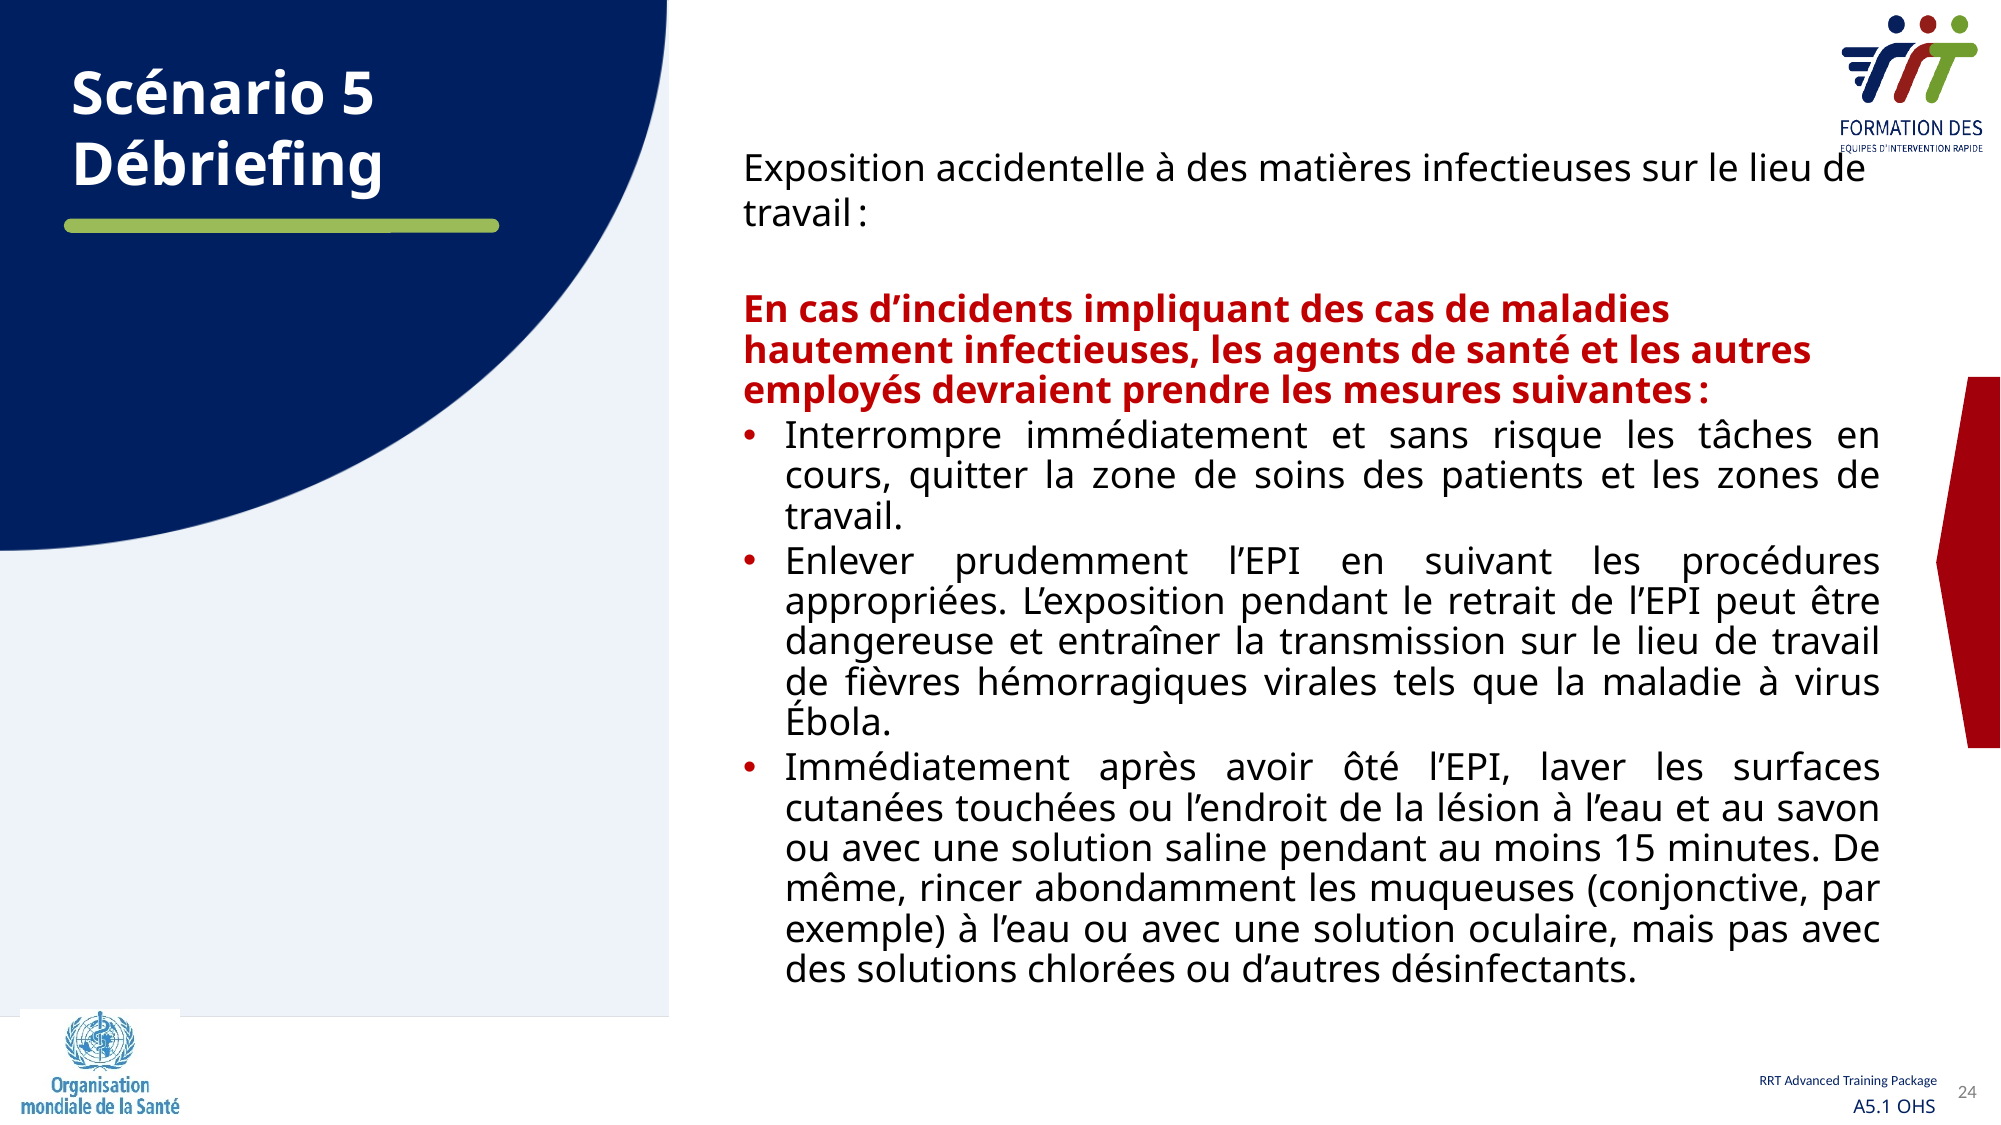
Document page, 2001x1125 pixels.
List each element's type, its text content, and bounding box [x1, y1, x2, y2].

list Exposition accidentelle à des matières infectieuses sur le lieu de travail : En cas d’incidents impliquant des cas de maladies hautement infectieuses, les agents de santé et les autres employés devraient prendre les mesures suivantes : Interrompre immédiatement et sans risque les tâches en cours, quitter la zone de soins des patients et les zones de travail. Enlever prudemment l’EPI en suivant les procédures appropriées. L’exposition pendant le retrait de l’EPI peut être dangereuse et entraîner la transmission sur le lieu de travail de fièvres hémorragiques virales tels que la maladie à virus Ébola. Immédiatement après avoir ôté l’EPI, laver les surfaces cutanées touchées ou l’endroit de la lésion à l’eau et au savon ou avec une solution saline pendant au moins 15 minutes. De même, rincer abondamment les muqueuses (conjonctive, par exemple) à l’eau ou avec une solution oculaire, mais pas avec des solutions chlorées ou d’autres désinfectants. [737, 138, 1888, 1049]
title Scénario 5 Débriefing [66, 24, 429, 228]
picture [1840, 14, 1983, 154]
picture [0, 0, 669, 1115]
